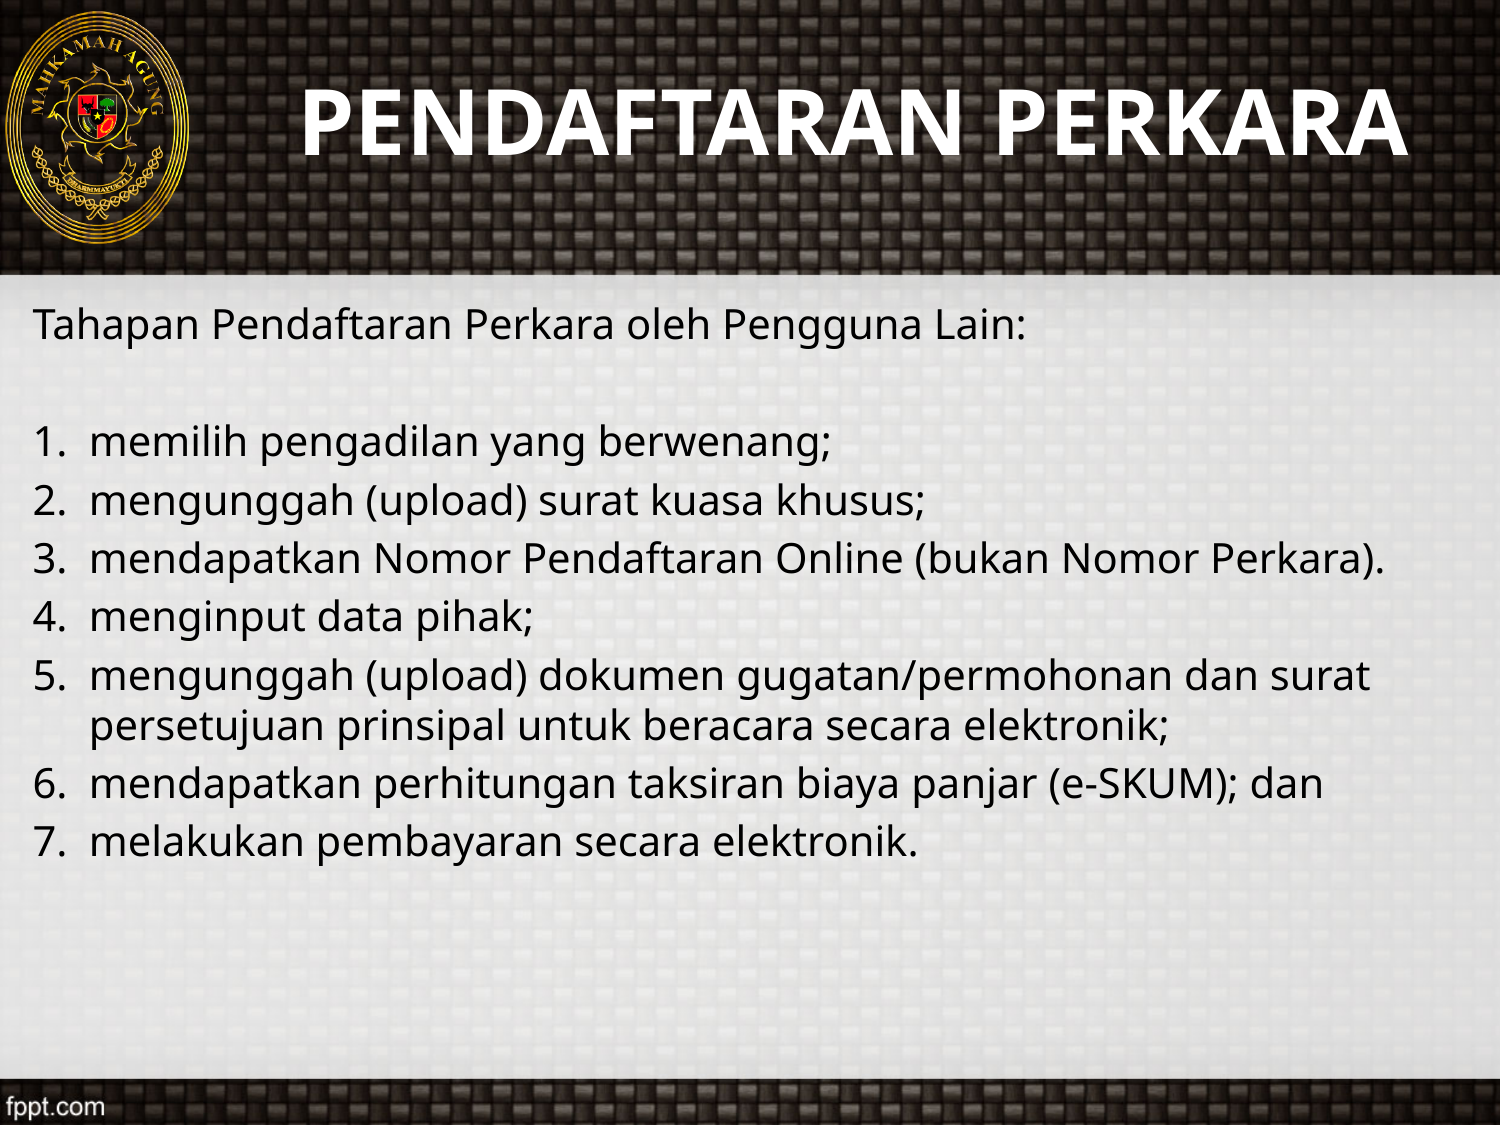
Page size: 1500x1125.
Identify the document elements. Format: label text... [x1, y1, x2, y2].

picture [0, 0, 1500, 1125]
list Tahapan Pendaftaran Perkara oleh Pengguna Lain: memilih pengadilan yang berwenang; mengunggah (upload) surat kuasa khusus; mendapatkan Nomor Pendaftaran Online (bukan Nomor Perkara). menginput data pihak; mengunggah (upload) dokumen gugatan/permohonan dan surat persetujuan prinsipal untuk beracara secara elektronik; mendapatkan perhitungan taksiran biaya panjar (e-SKUM); dan melakukan pembayaran secara elektronik. [17, 290, 1483, 1071]
title PENDAFTARAN PERKARA [230, 54, 1425, 184]
